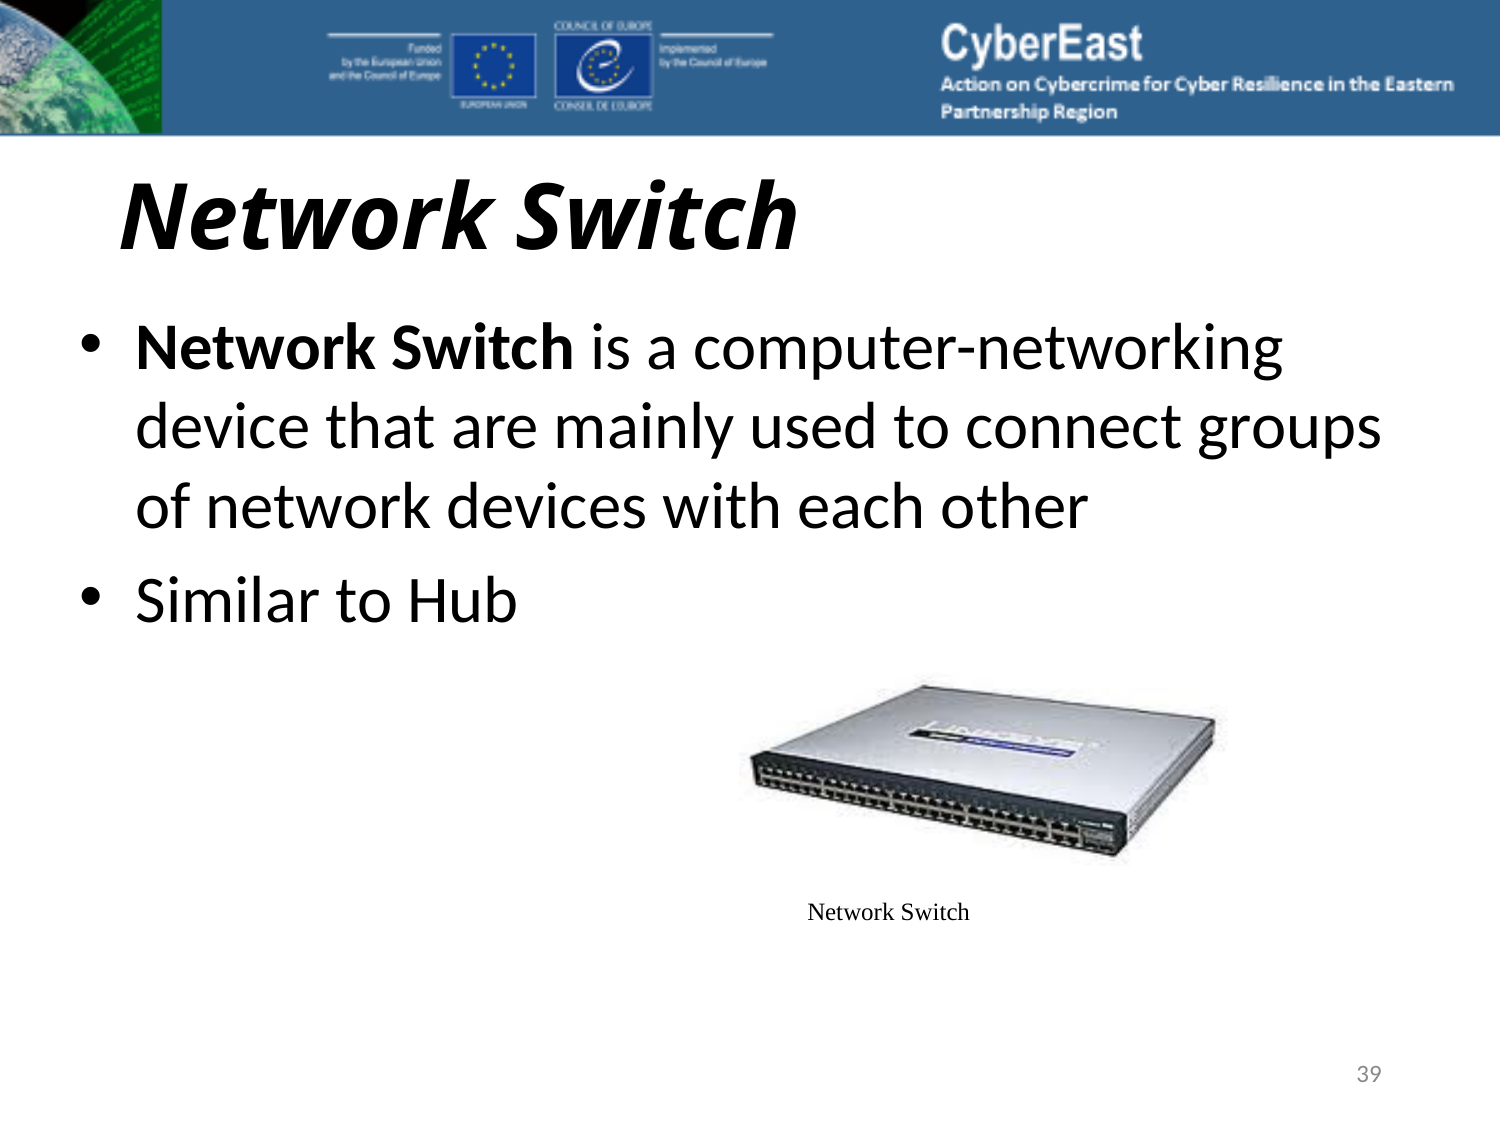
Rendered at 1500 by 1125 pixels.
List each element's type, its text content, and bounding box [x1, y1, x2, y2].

picture [0, 0, 1500, 1125]
title Network Switch [103, 111, 1397, 295]
slide_number 39 [1059, 1042, 1397, 1103]
text_box Network Switch is a computer-networking device that are mainly used to connect groups of network devices with each other Similar to Hub [64, 295, 1415, 578]
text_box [739, 561, 1228, 972]
